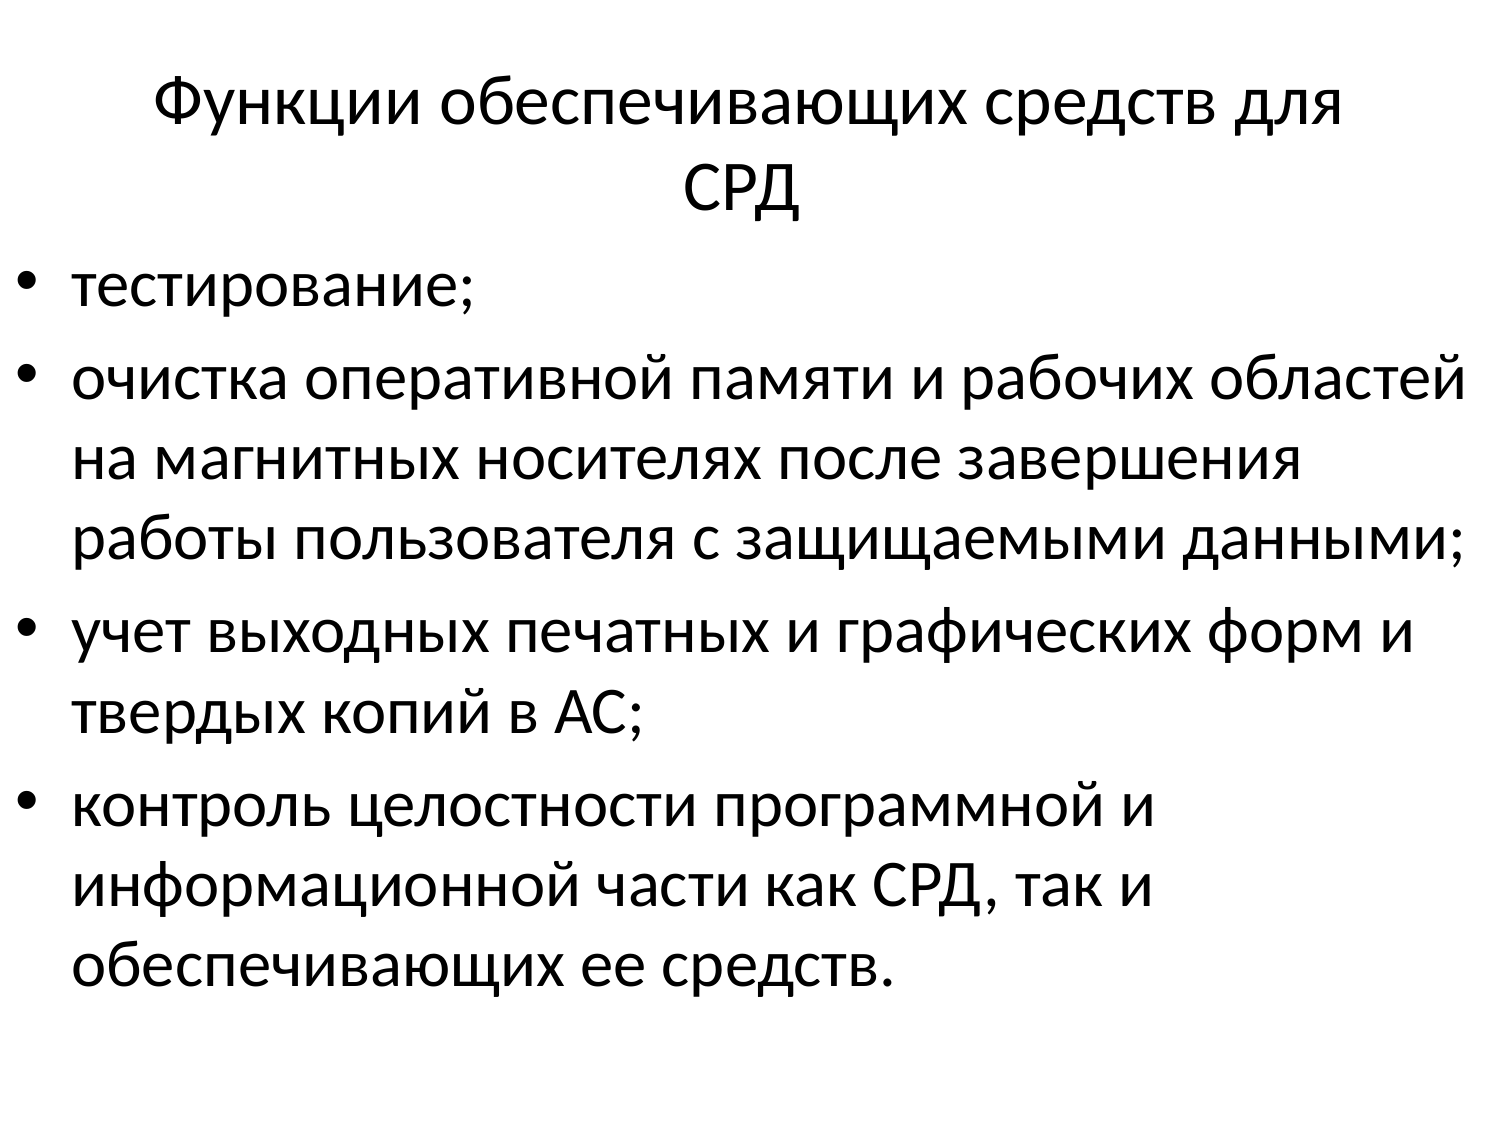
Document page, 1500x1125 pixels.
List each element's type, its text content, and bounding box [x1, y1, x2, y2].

title Функции обеспечивающих средств для СРД [75, 45, 1425, 231]
list тестирование; очистка оперативной памяти и рабочих областей на магнитных носителях после завершения работы пользователя с защищаемыми данными; учет выходных печатных и графических форм и твердых копий в АС; контроль целостности программной и информационной части как СРД, так и обеспечивающих ее средств. [0, 231, 1500, 1125]
